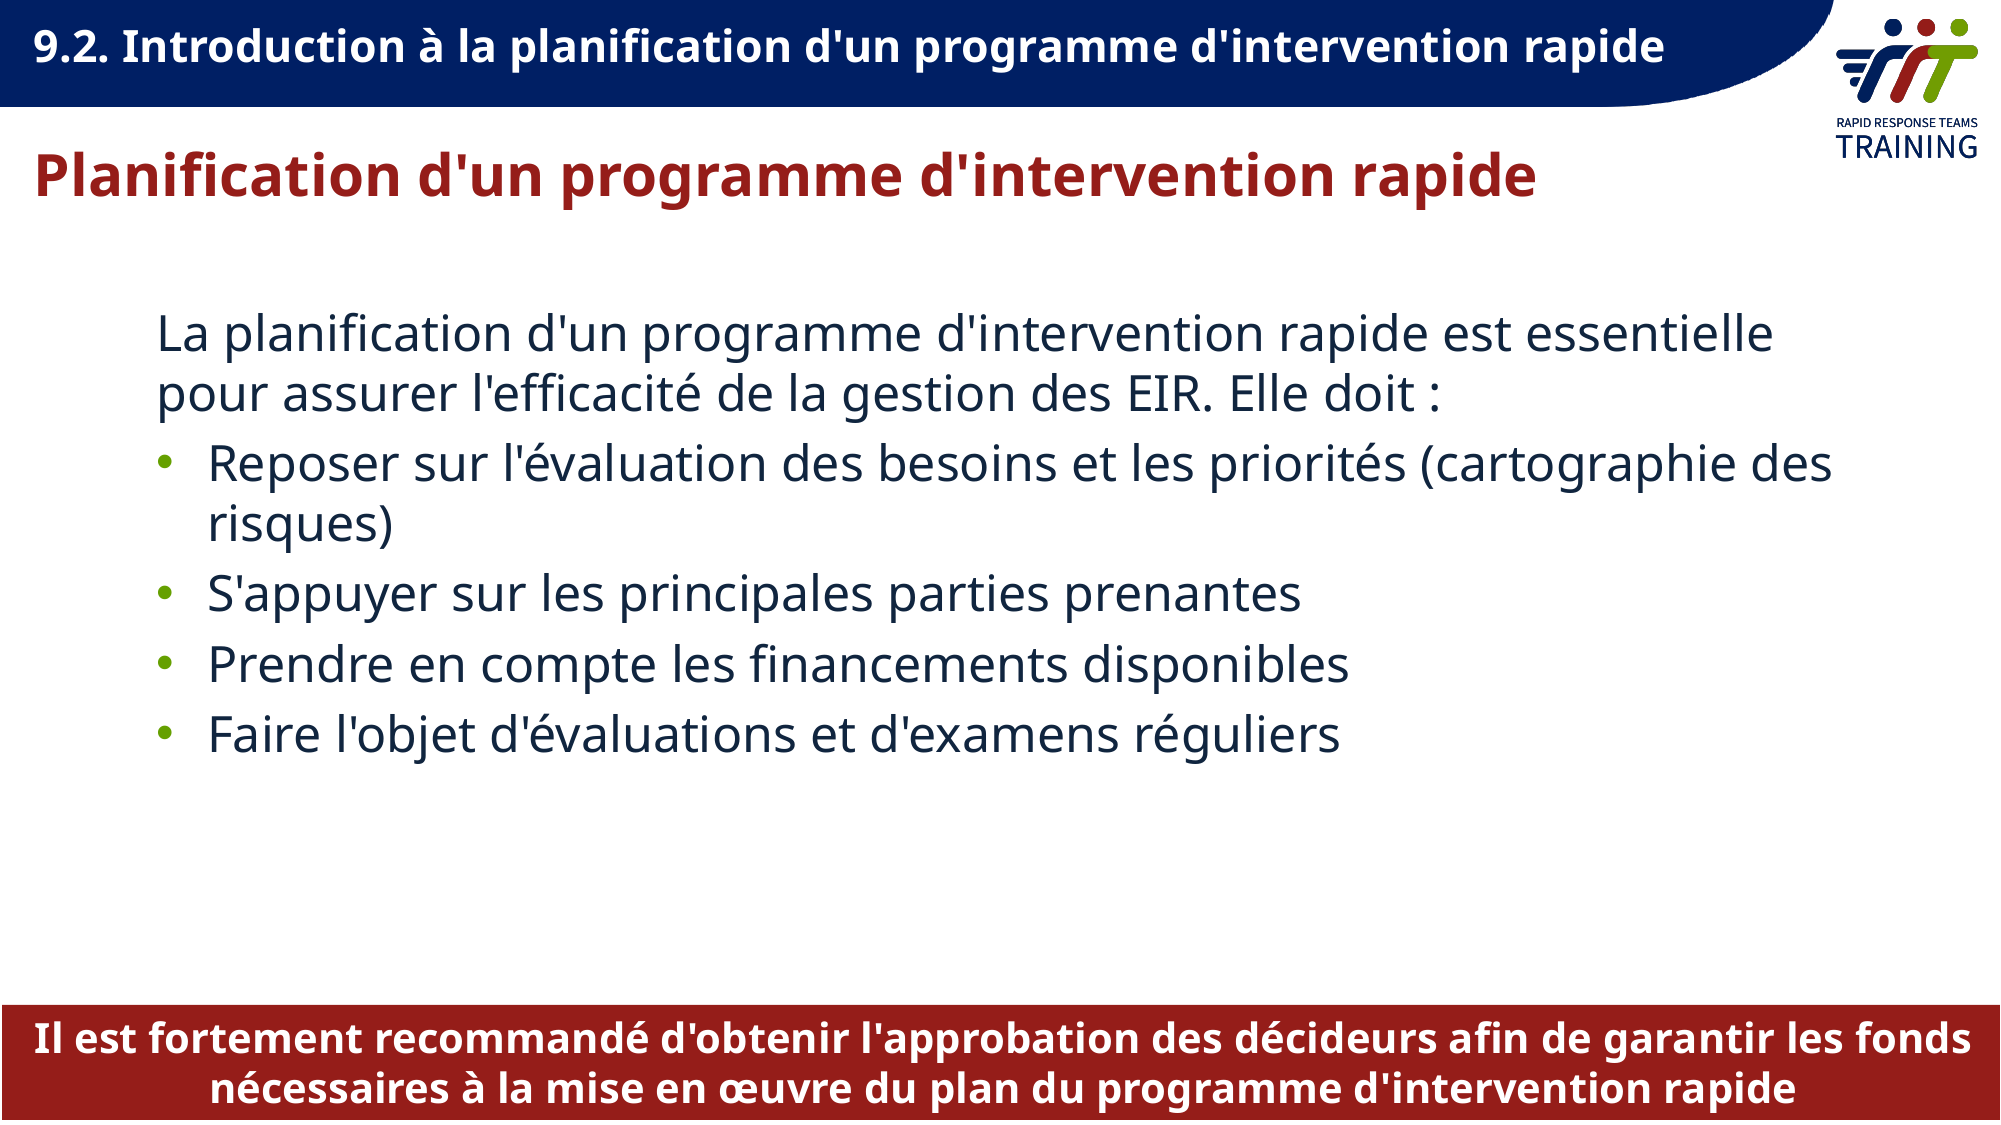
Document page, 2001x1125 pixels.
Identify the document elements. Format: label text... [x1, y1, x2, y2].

list Planification d'un programme d'intervention rapide [25, 130, 1761, 221]
picture [0, 0, 1978, 167]
list La planification d'un programme d'intervention rapide est essentielle pour assurer l'efficacité de la gestion des EIR. Elle doit : Reposer sur l'évaluation des besoins et les priorités (cartographie des risques) S'appuyer sur les principales parties prenantes Prendre en compte les financements disponibles Faire l'objet d'évaluations et d'examens réguliers [142, 293, 1857, 783]
text_box 9.2. Introduction à la planification d'un programme d'intervention rapide [26, 16, 1747, 118]
text_box Il est fortement recommandé d'obtenir l'approbation des décideurs afin de garantir les fonds nécessaires à la mise en œuvre du plan du programme d'intervention rapide [2, 1004, 2000, 1120]
slide_number 35 [1929, 1041, 1998, 1095]
